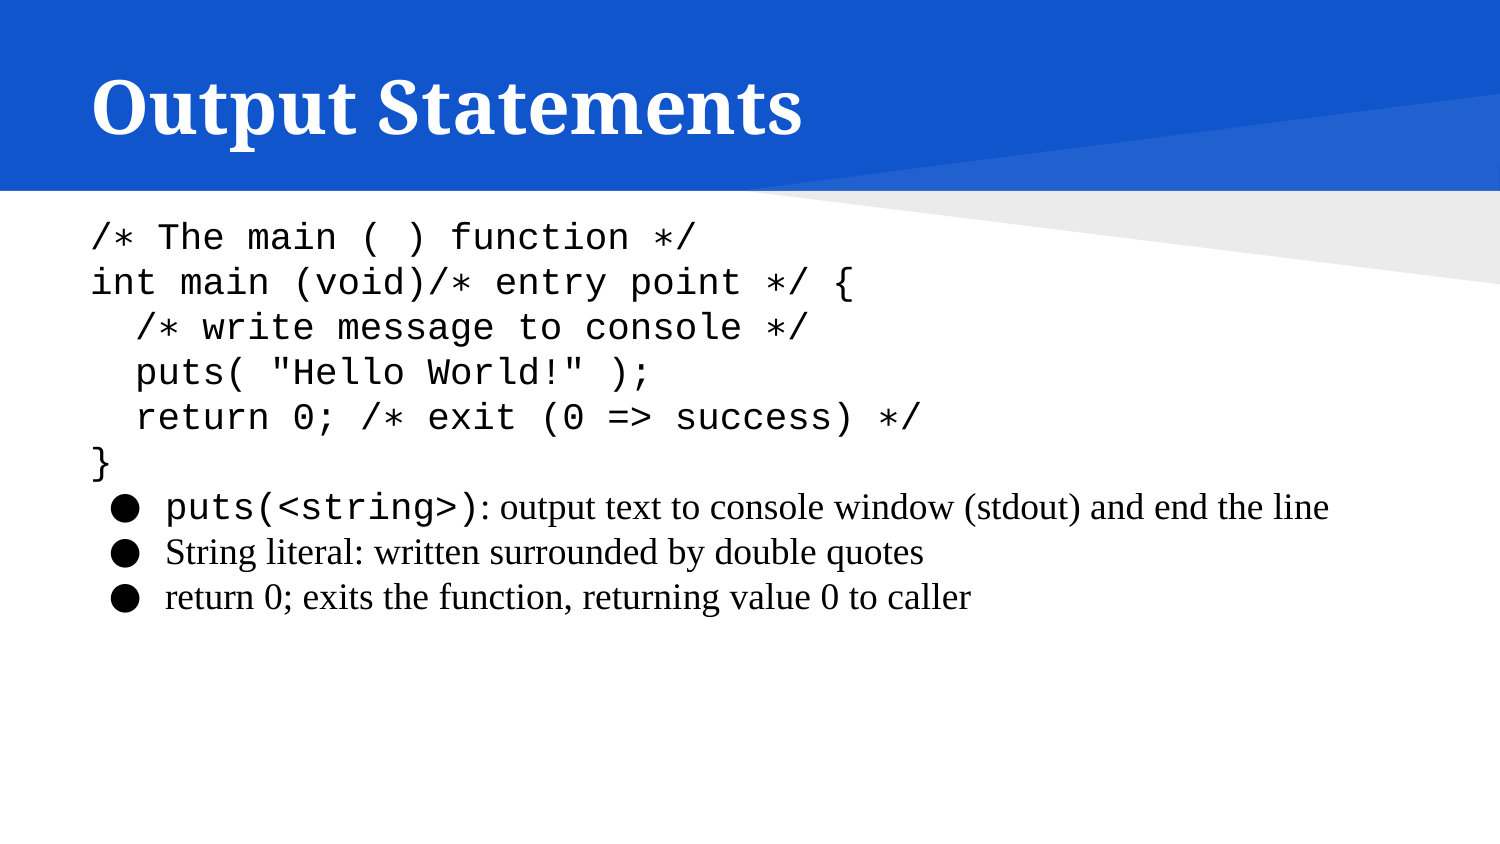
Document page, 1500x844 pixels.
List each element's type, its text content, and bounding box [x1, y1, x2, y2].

list /∗ The main ( ) function ∗/ int main (void)/∗ entry point ∗/ { /∗ write message to console ∗/ puts( "Hello World!" ); return 0; /∗ exit (0 => success) ∗/ } puts(<string>): output text to console window (stdout) and end the line String literal: written surrounded by double quotes return 0; exits the function, returning value 0 to caller [75, 196, 1425, 808]
title Output Statements [75, 33, 1425, 175]
